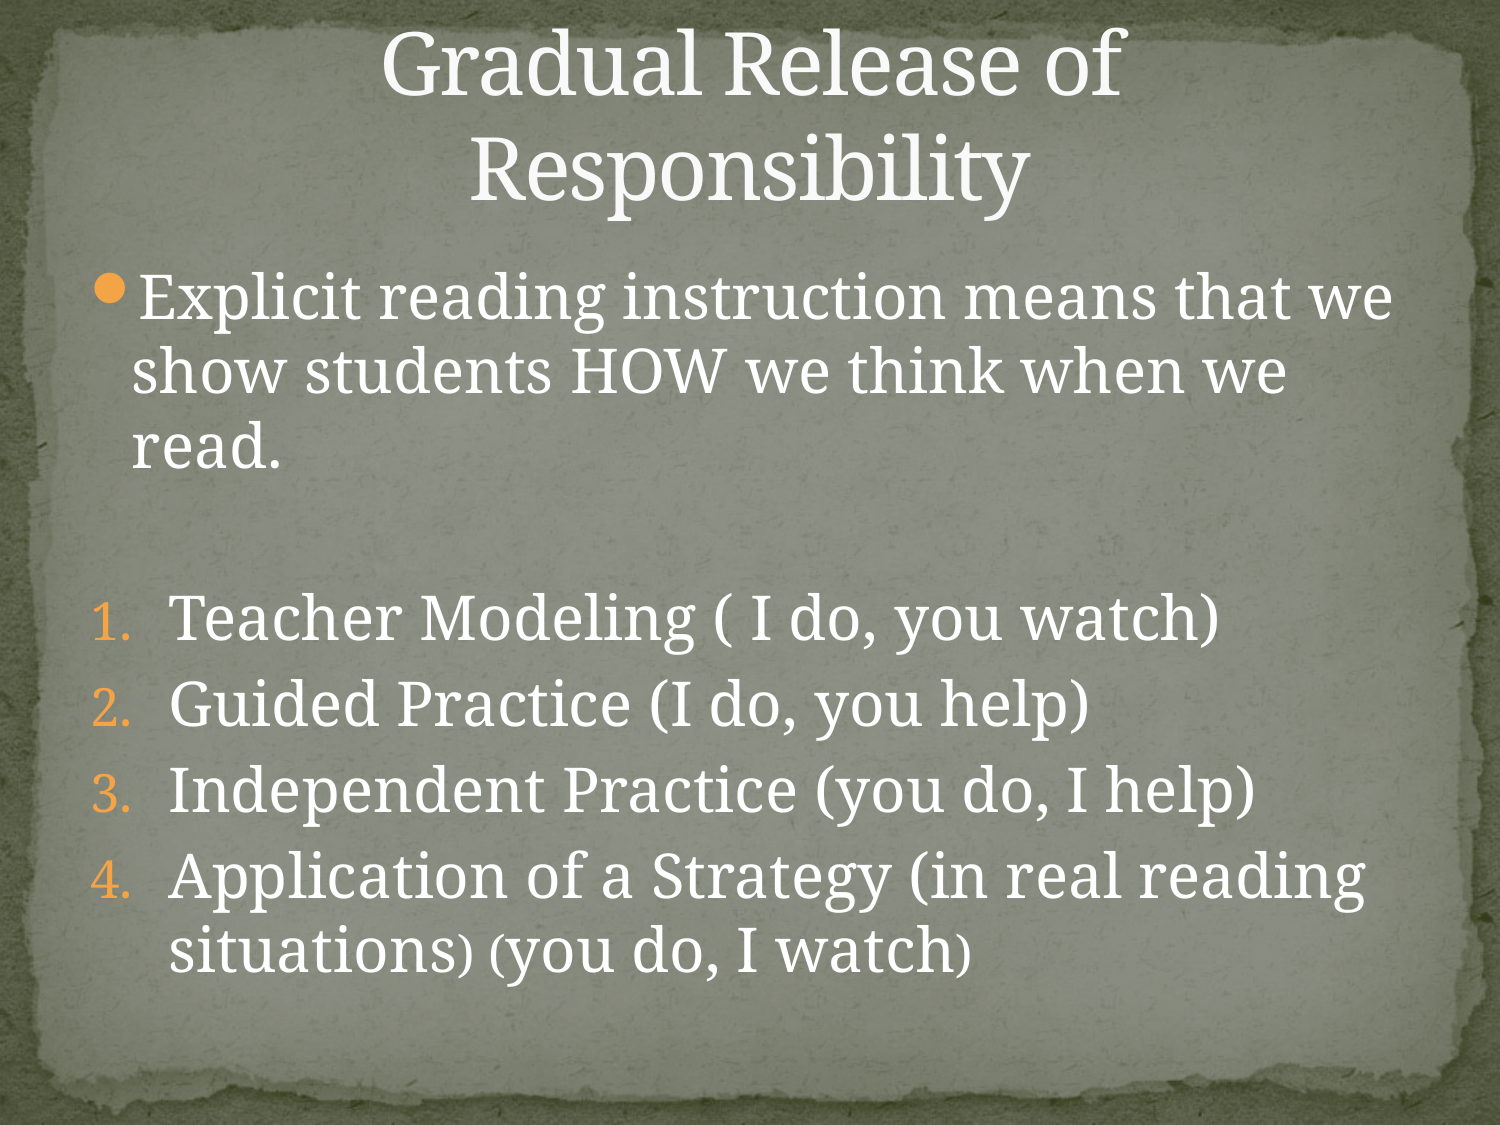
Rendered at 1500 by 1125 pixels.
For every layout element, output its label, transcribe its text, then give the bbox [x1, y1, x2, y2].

title Gradual Release of Responsibility [74, 24, 1425, 225]
list Explicit reading instruction means that we show students HOW we think when we read. Teacher Modeling ( I do, you watch) Guided Practice (I do, you help) Independent Practice (you do, I help) Application of a Strategy (in real reading situations) (you do, I watch) [74, 249, 1426, 1001]
